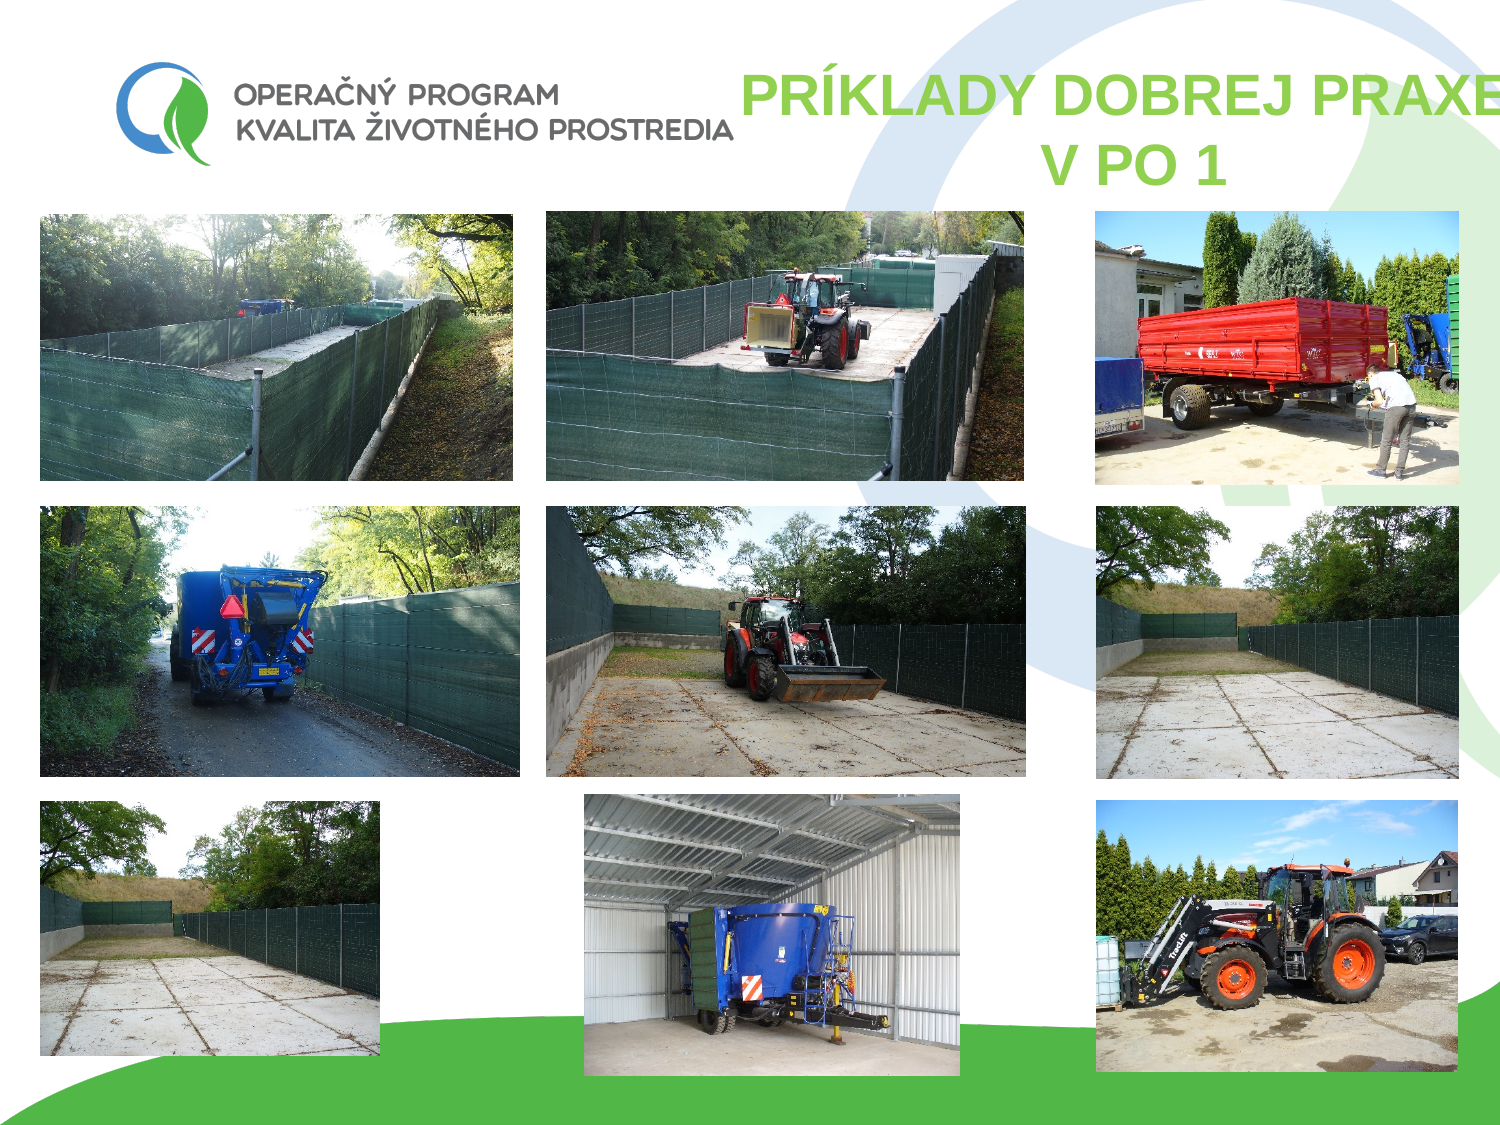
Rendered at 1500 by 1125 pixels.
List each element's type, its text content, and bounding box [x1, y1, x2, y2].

text_box Príklady dobrej praxe v PO 1 [725, 49, 1500, 205]
picture [0, 0, 1500, 1125]
text_box Fotodokumentácia: [74, 262, 1425, 1005]
